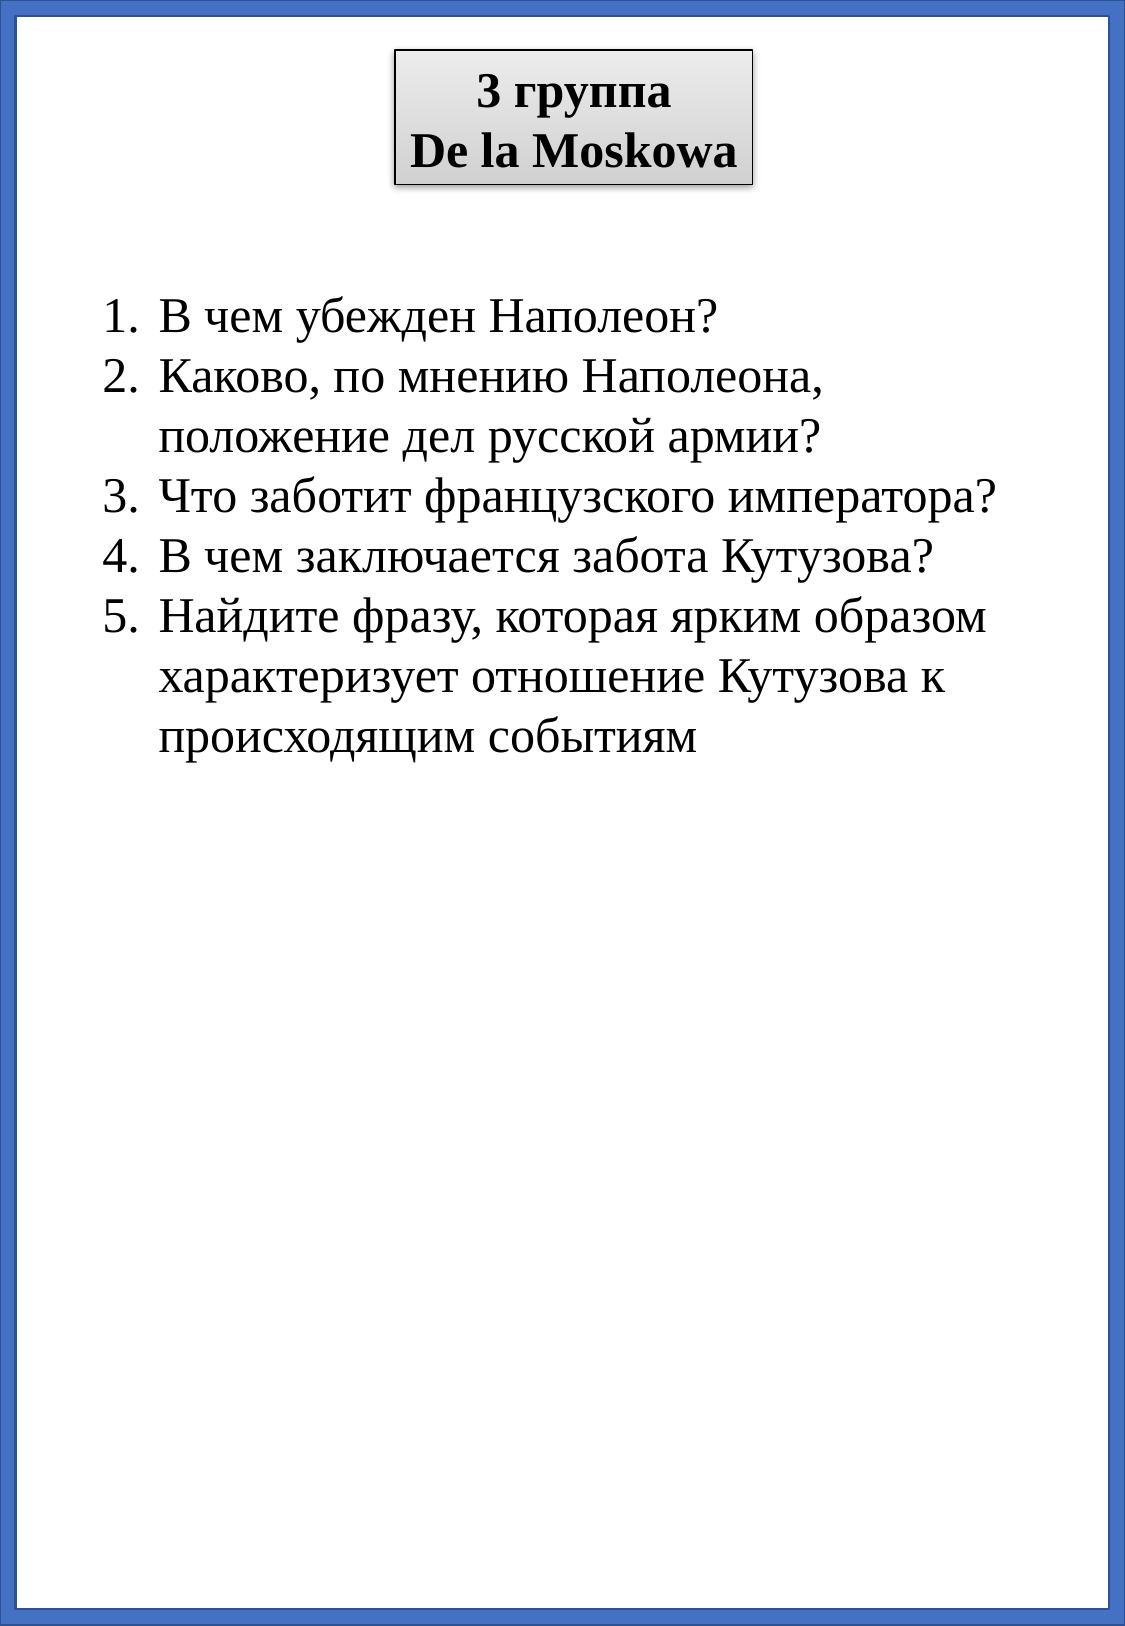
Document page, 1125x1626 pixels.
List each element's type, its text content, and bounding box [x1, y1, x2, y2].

text_box В чем убежден Наполеон? Каково, по мнению Наполеона, положение дел русской армии? Что заботит французского императора? В чем заключается забота Кутузова? Найдите фразу, которая ярким образом характеризует отношение Кутузова к происходящим событиям [87, 274, 1033, 770]
text_box 3 группа De la Moskowa [394, 49, 753, 185]
